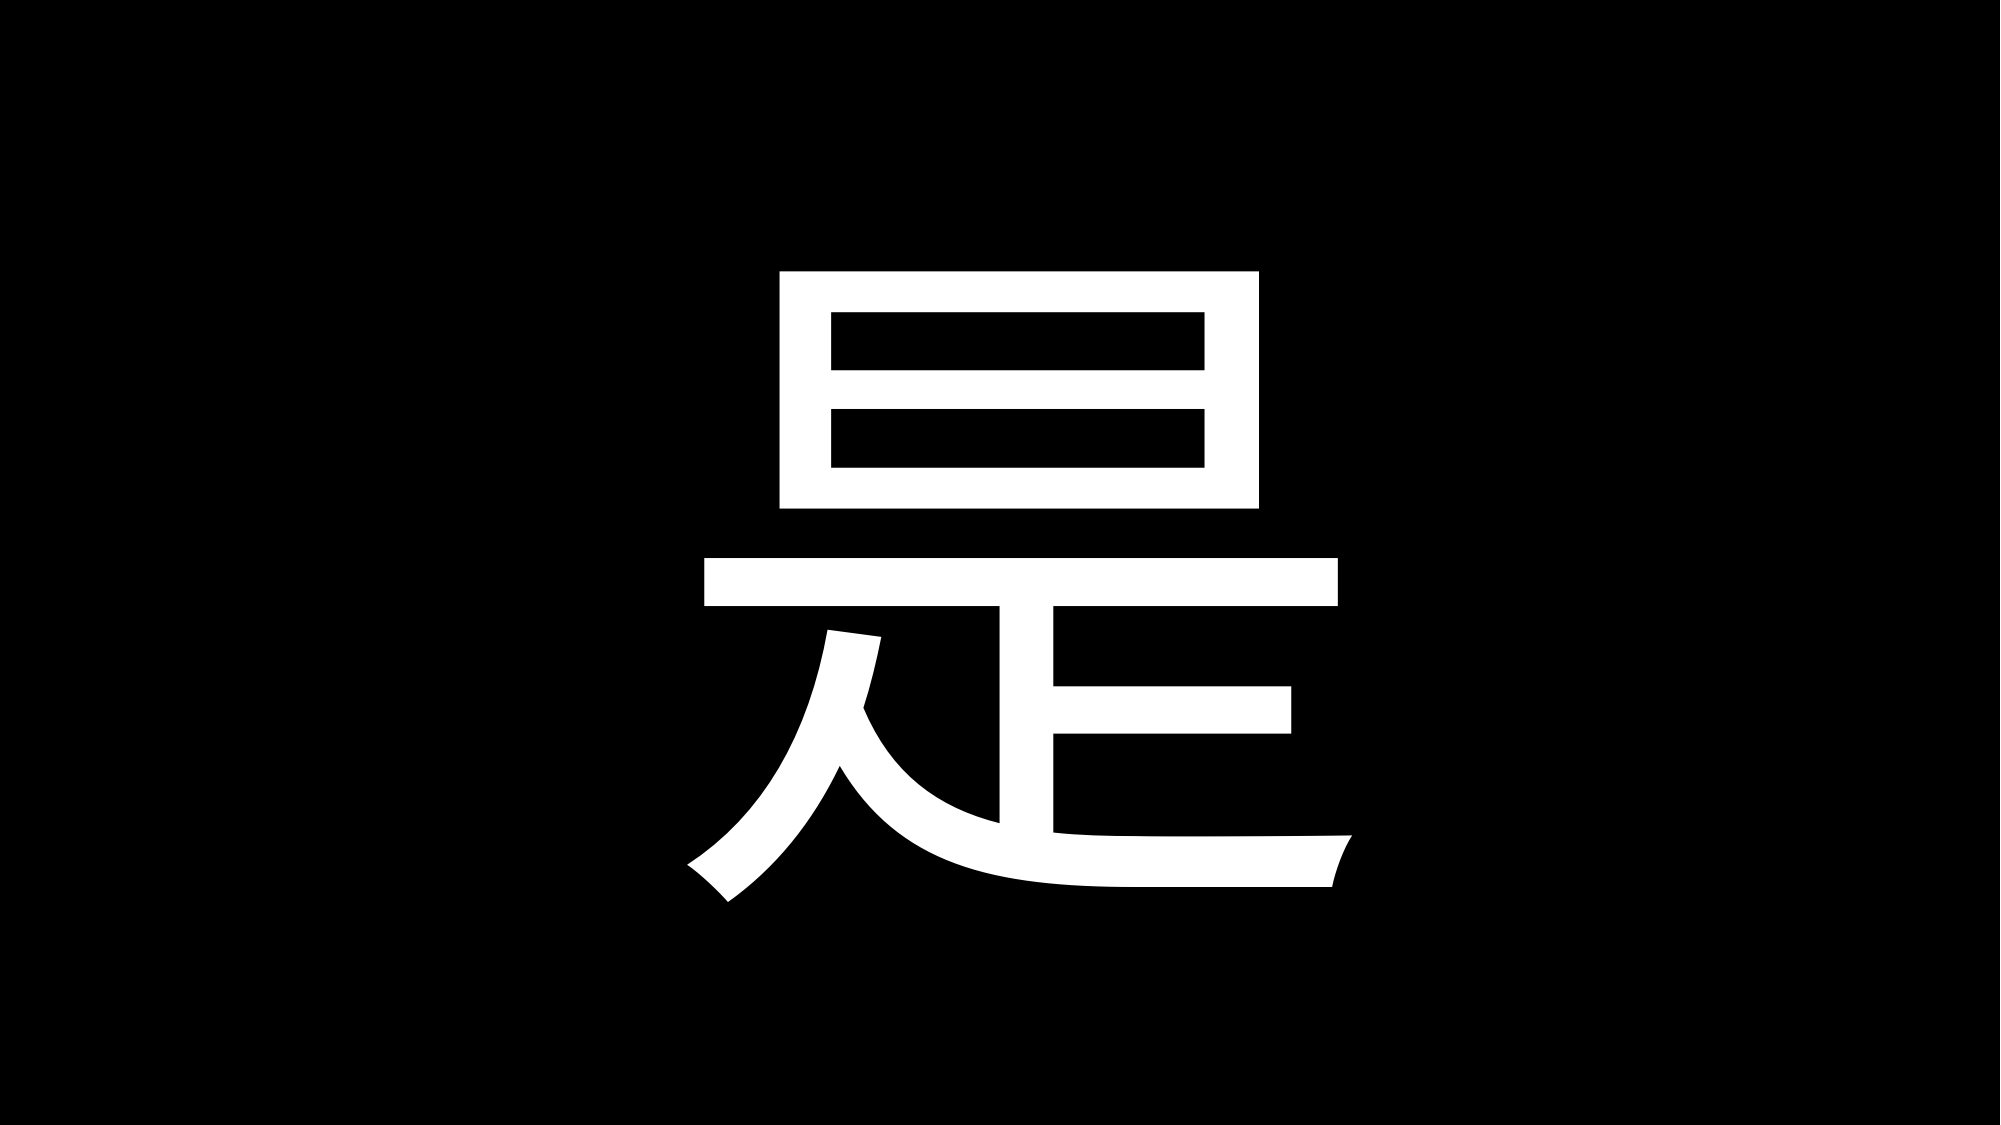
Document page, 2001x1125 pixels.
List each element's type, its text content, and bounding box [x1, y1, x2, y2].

text_box 是 [647, 120, 1353, 996]
